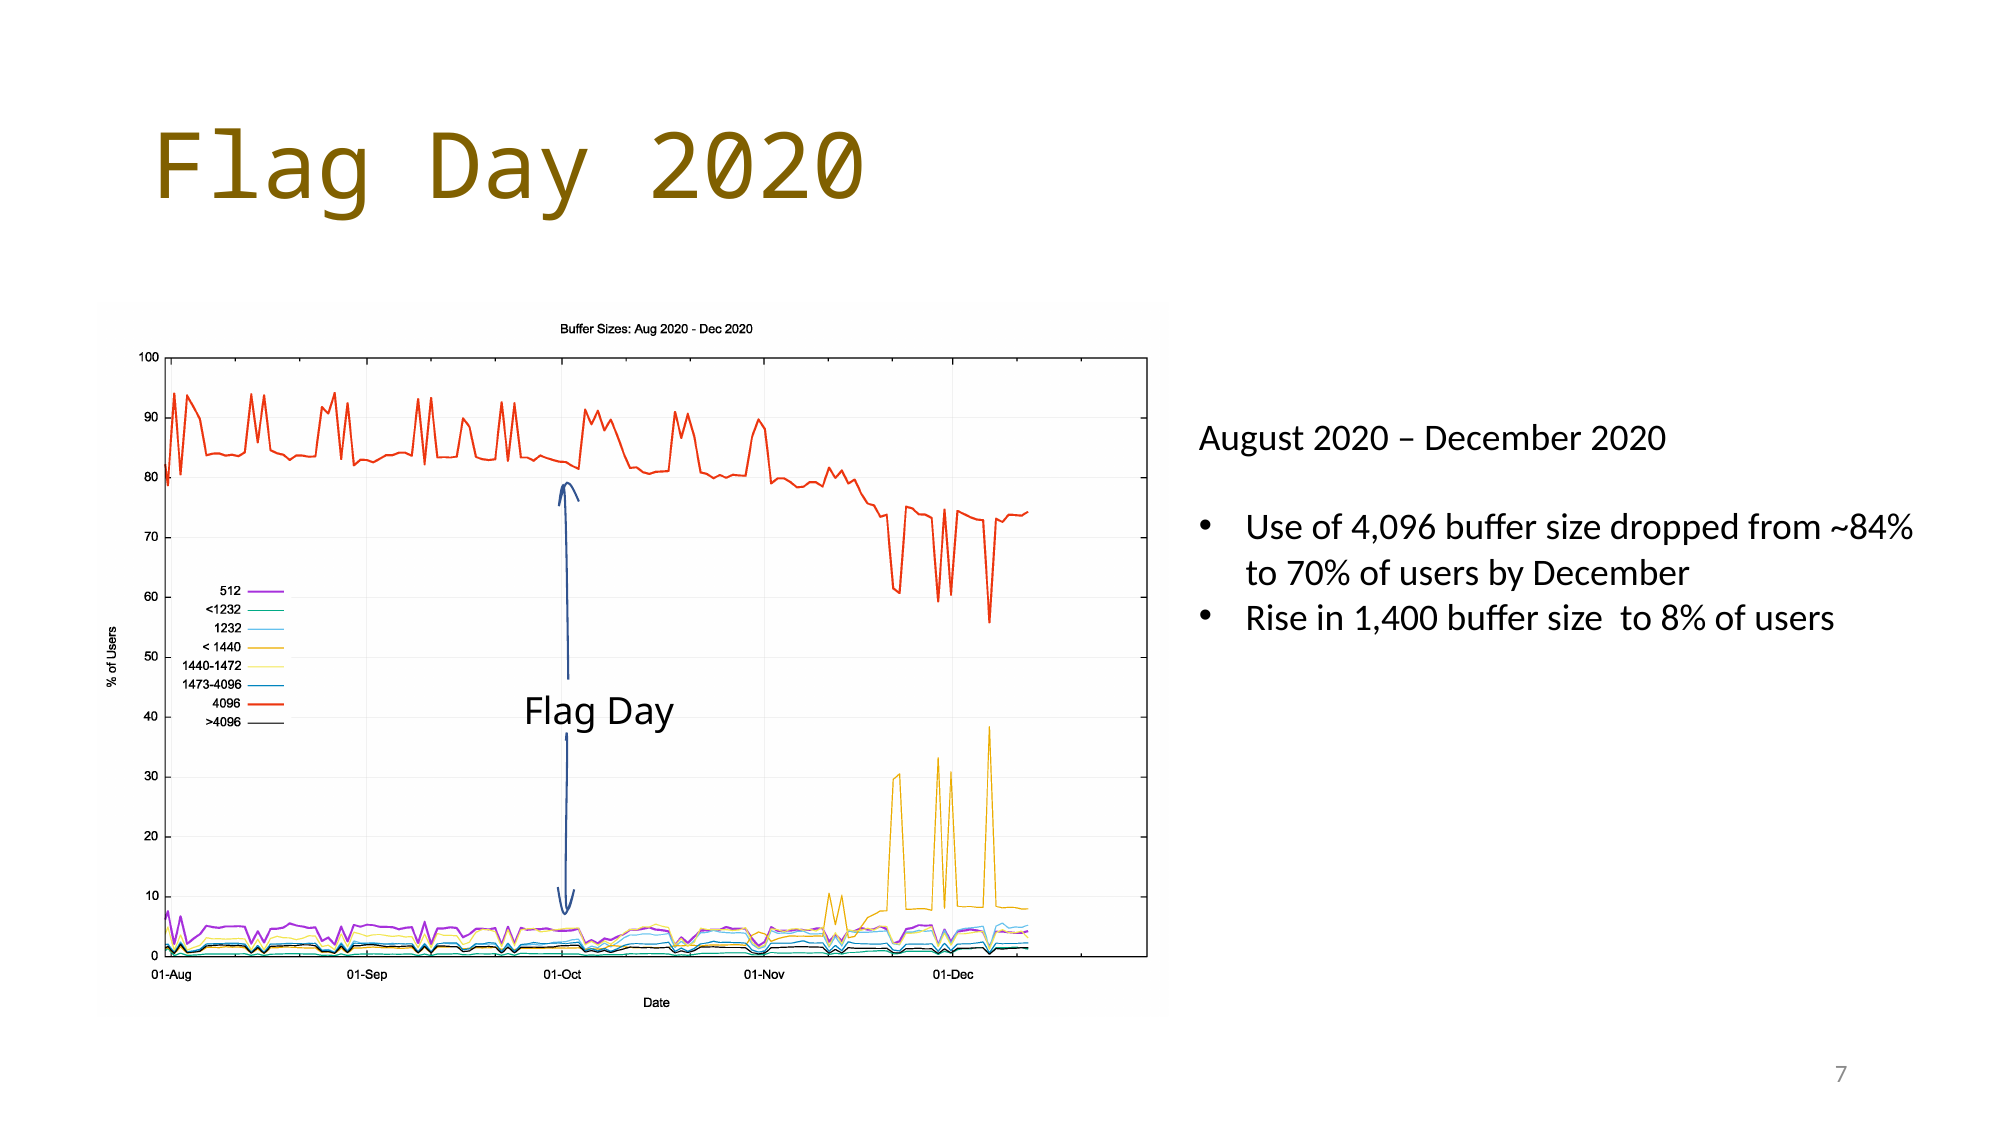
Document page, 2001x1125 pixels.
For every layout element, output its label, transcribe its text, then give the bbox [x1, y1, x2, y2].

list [97, 302, 1169, 1017]
slide_number 7 [1412, 1042, 1863, 1103]
title Flag Day 2020 [137, 59, 1863, 278]
text_box August 2020 – December 2020 Use of 4,096 buffer size dropped from ~84% to 70% of users by December Rise in 1,400 buffer size to 8% of users [1184, 405, 1954, 645]
